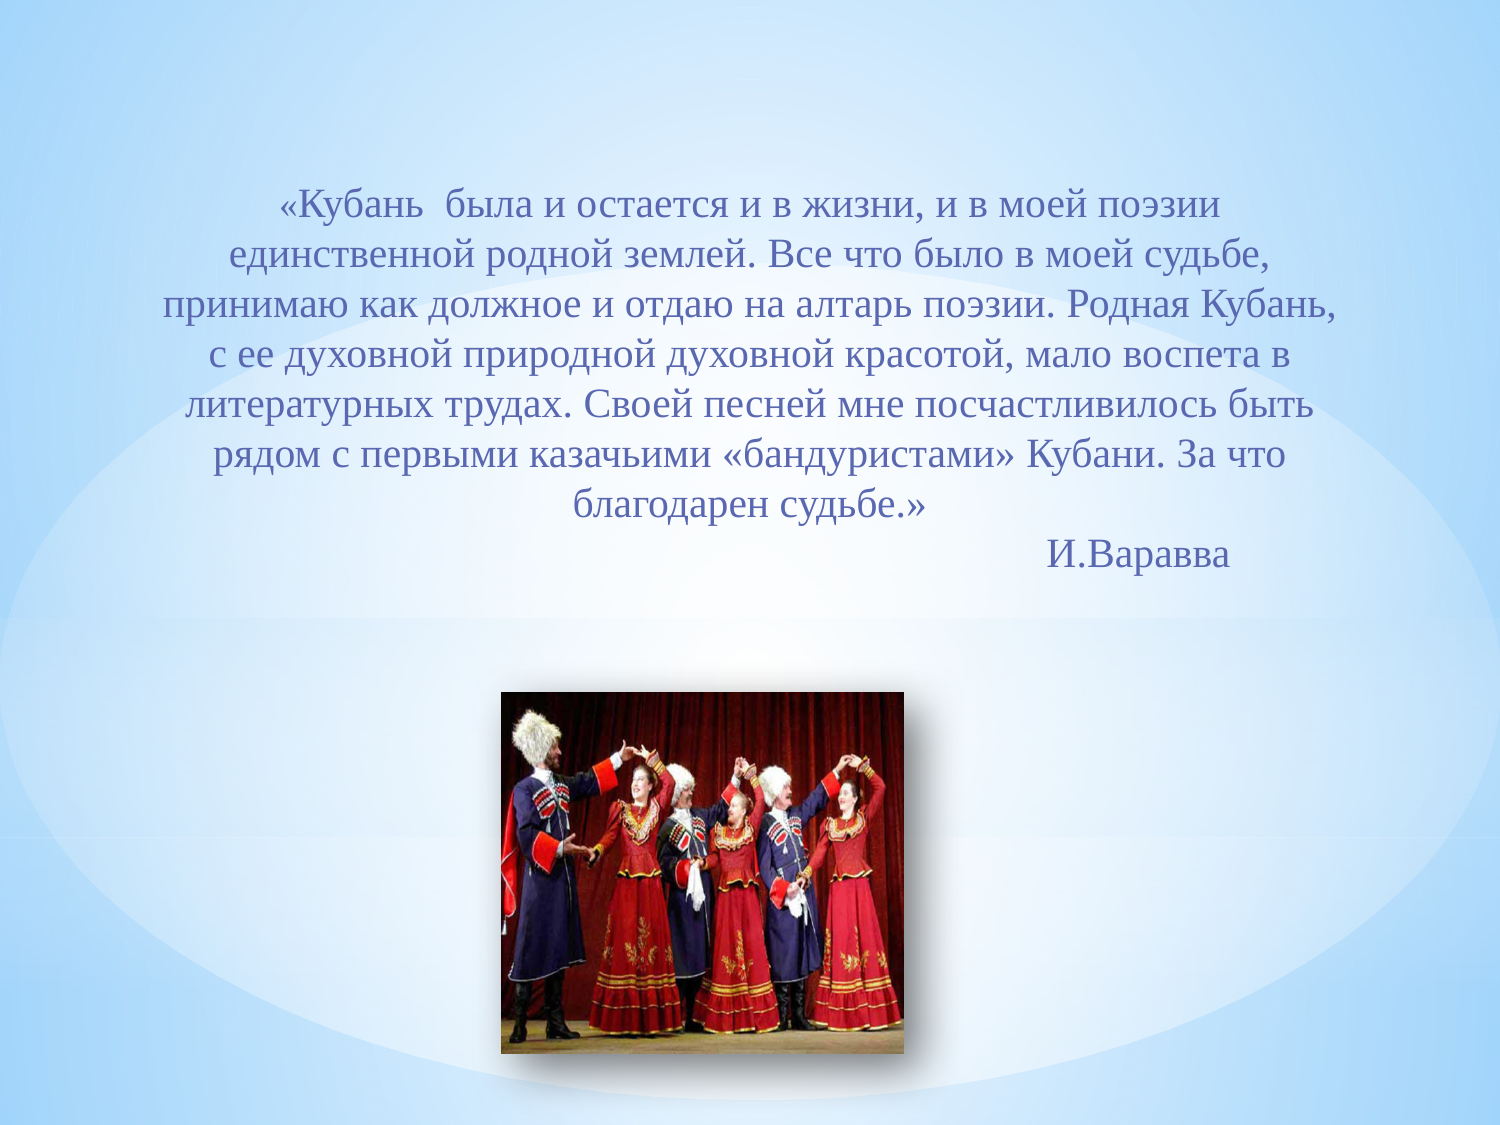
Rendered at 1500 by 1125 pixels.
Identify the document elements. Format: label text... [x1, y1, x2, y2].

picture [501, 692, 904, 1054]
text_box «Кубань была и остается и в жизни, и в моей поэзии единственной родной землей. Все что было в моей судьбе, принимаю как должное и отдаю на алтарь поэзии. Родная Кубань, с ее духовной природной духовной красотой, мало воспета в литературных трудах. Своей песней мне посчастливилось быть рядом с первыми казачьими «бандуристами» Кубани. За что благодарен судьбе.» И.Варавва [147, 168, 1353, 634]
